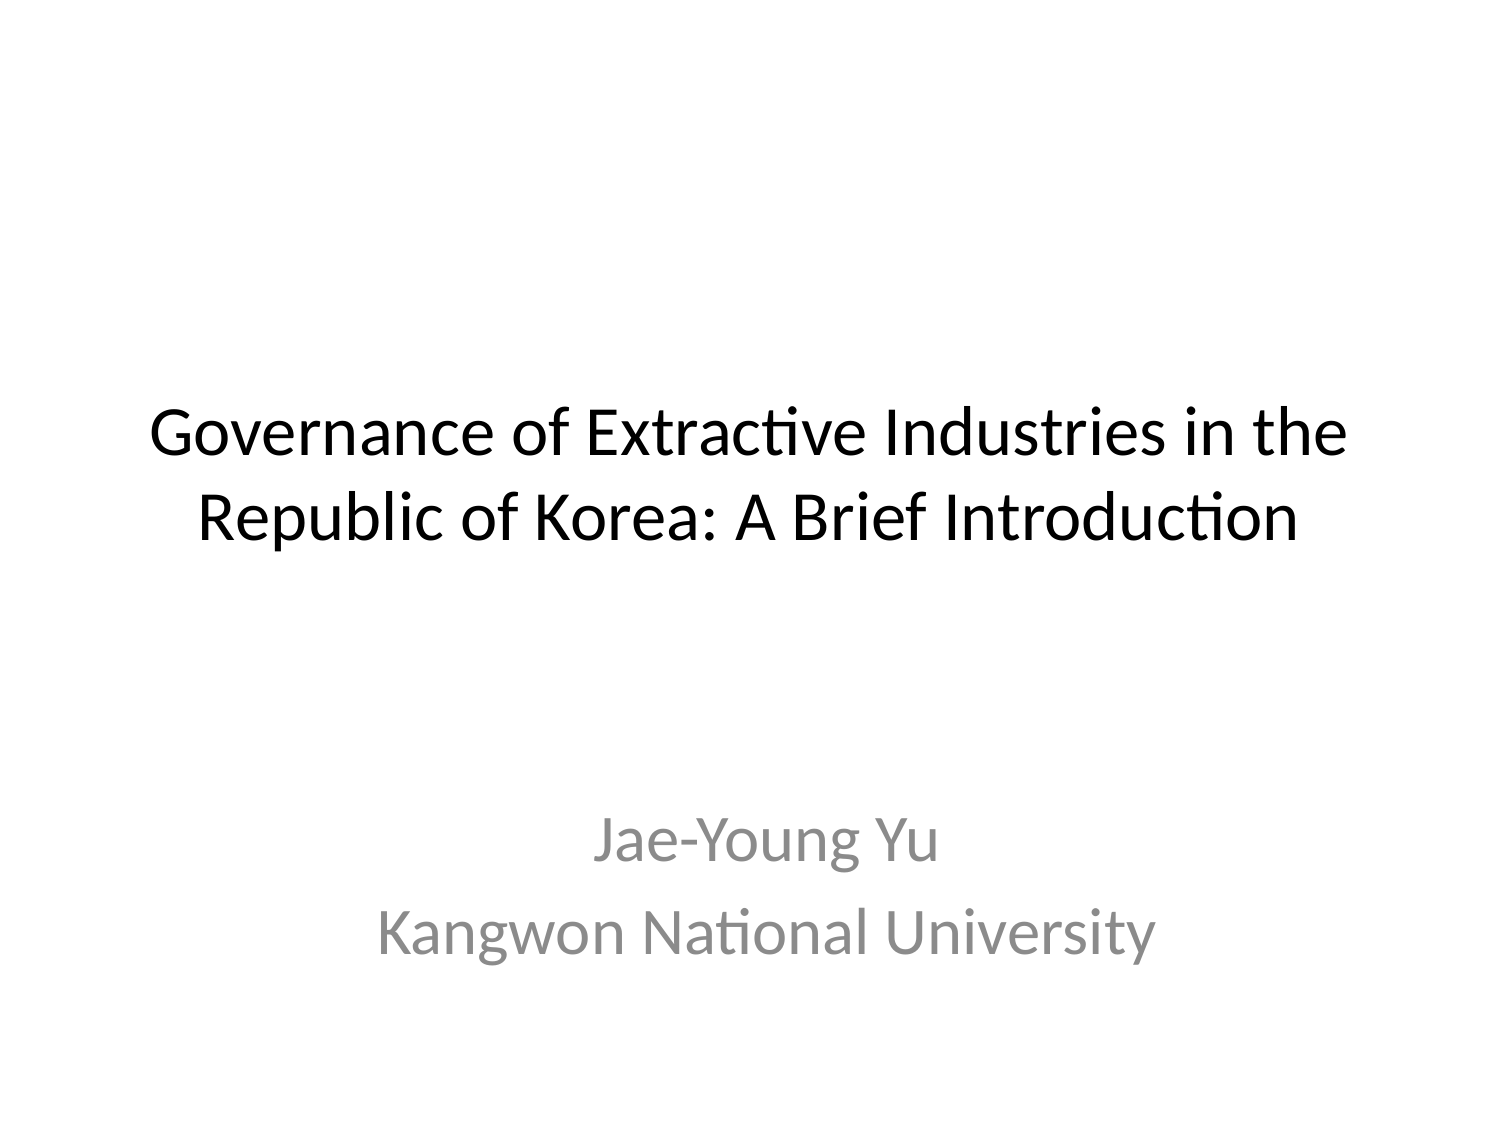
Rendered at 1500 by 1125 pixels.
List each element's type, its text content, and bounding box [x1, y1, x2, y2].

title Governance of Extractive Industries in the Republic of Korea: A Brief Introduction [112, 349, 1388, 591]
subtitle Jae-Young Yu Kangwon National University [242, 786, 1293, 1075]
